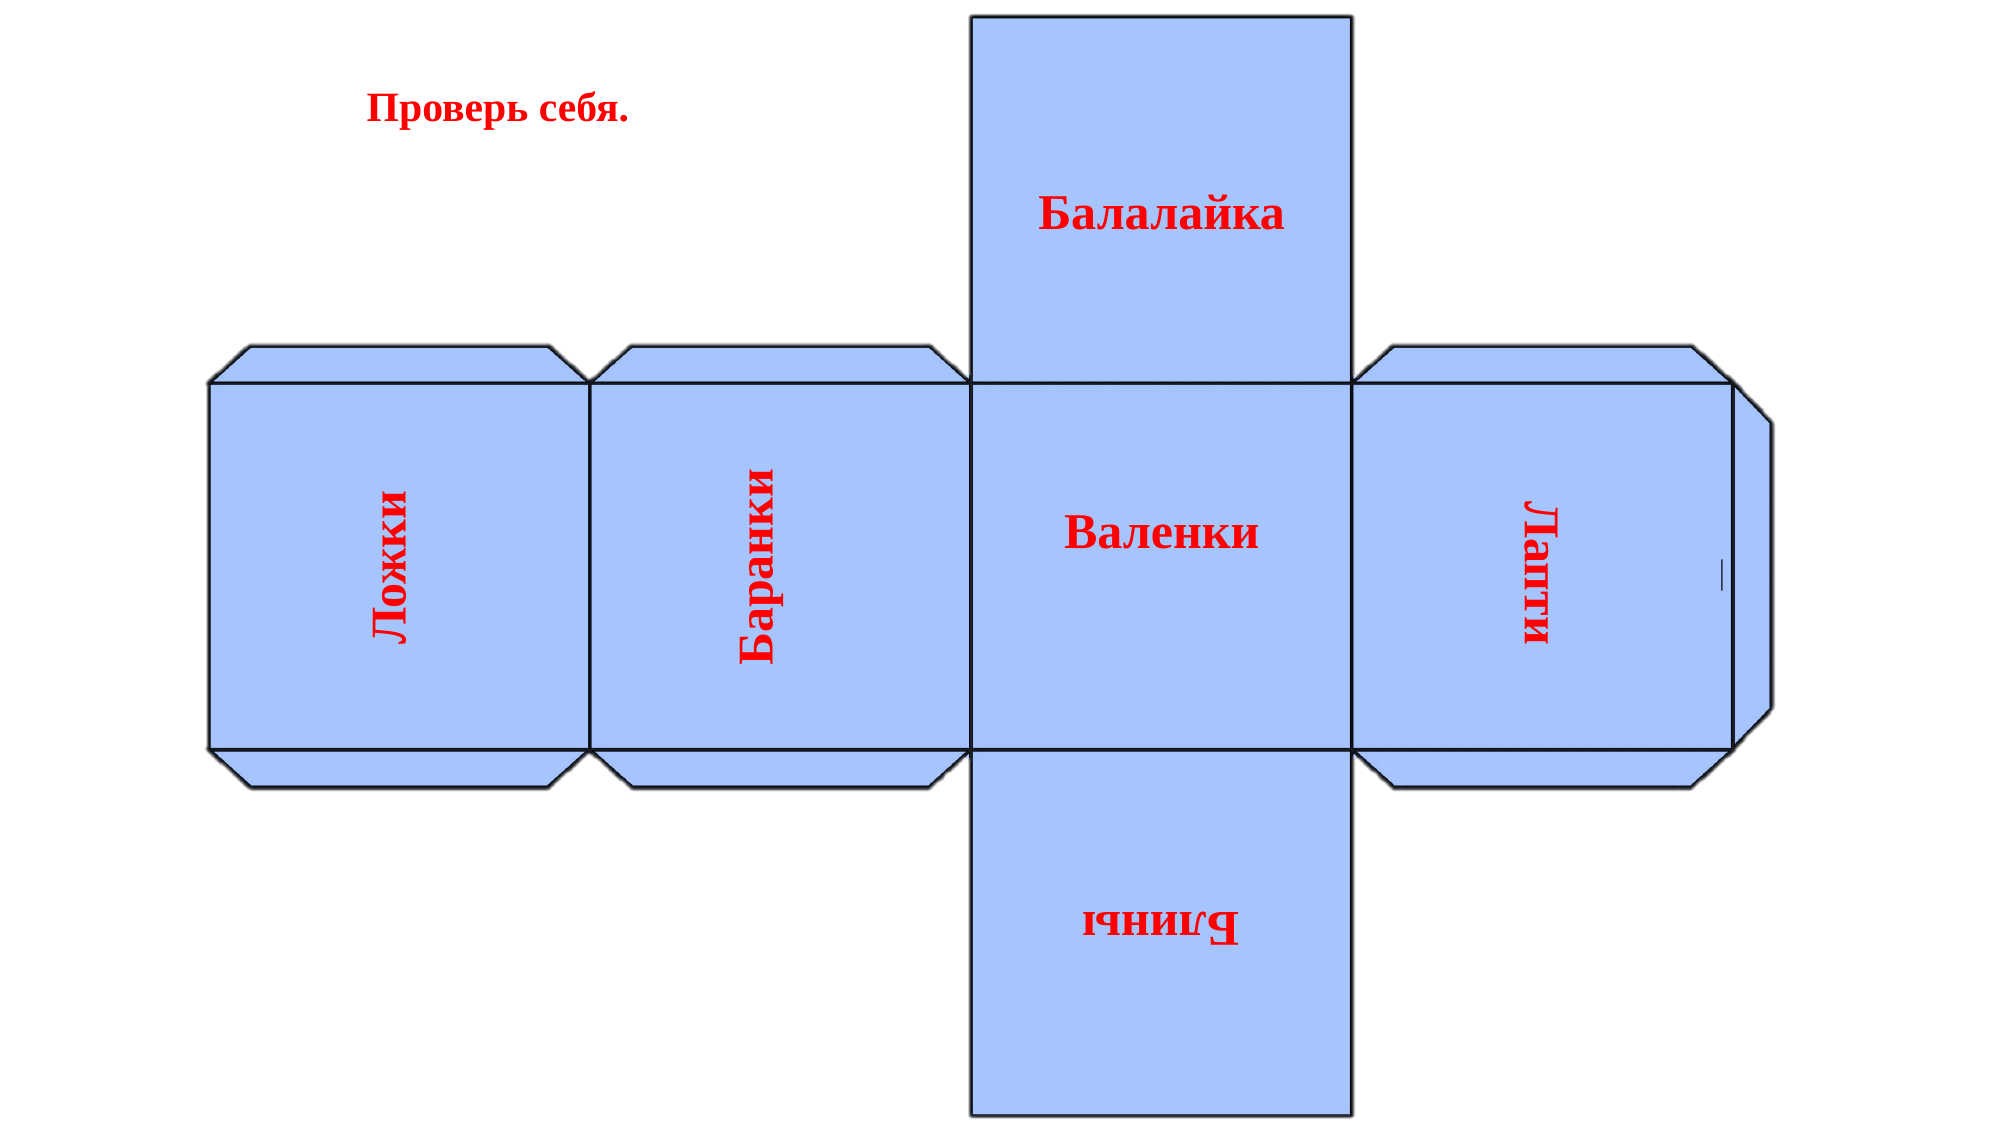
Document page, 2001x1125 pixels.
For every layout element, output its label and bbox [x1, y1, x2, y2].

picture [119, 0, 1860, 1125]
